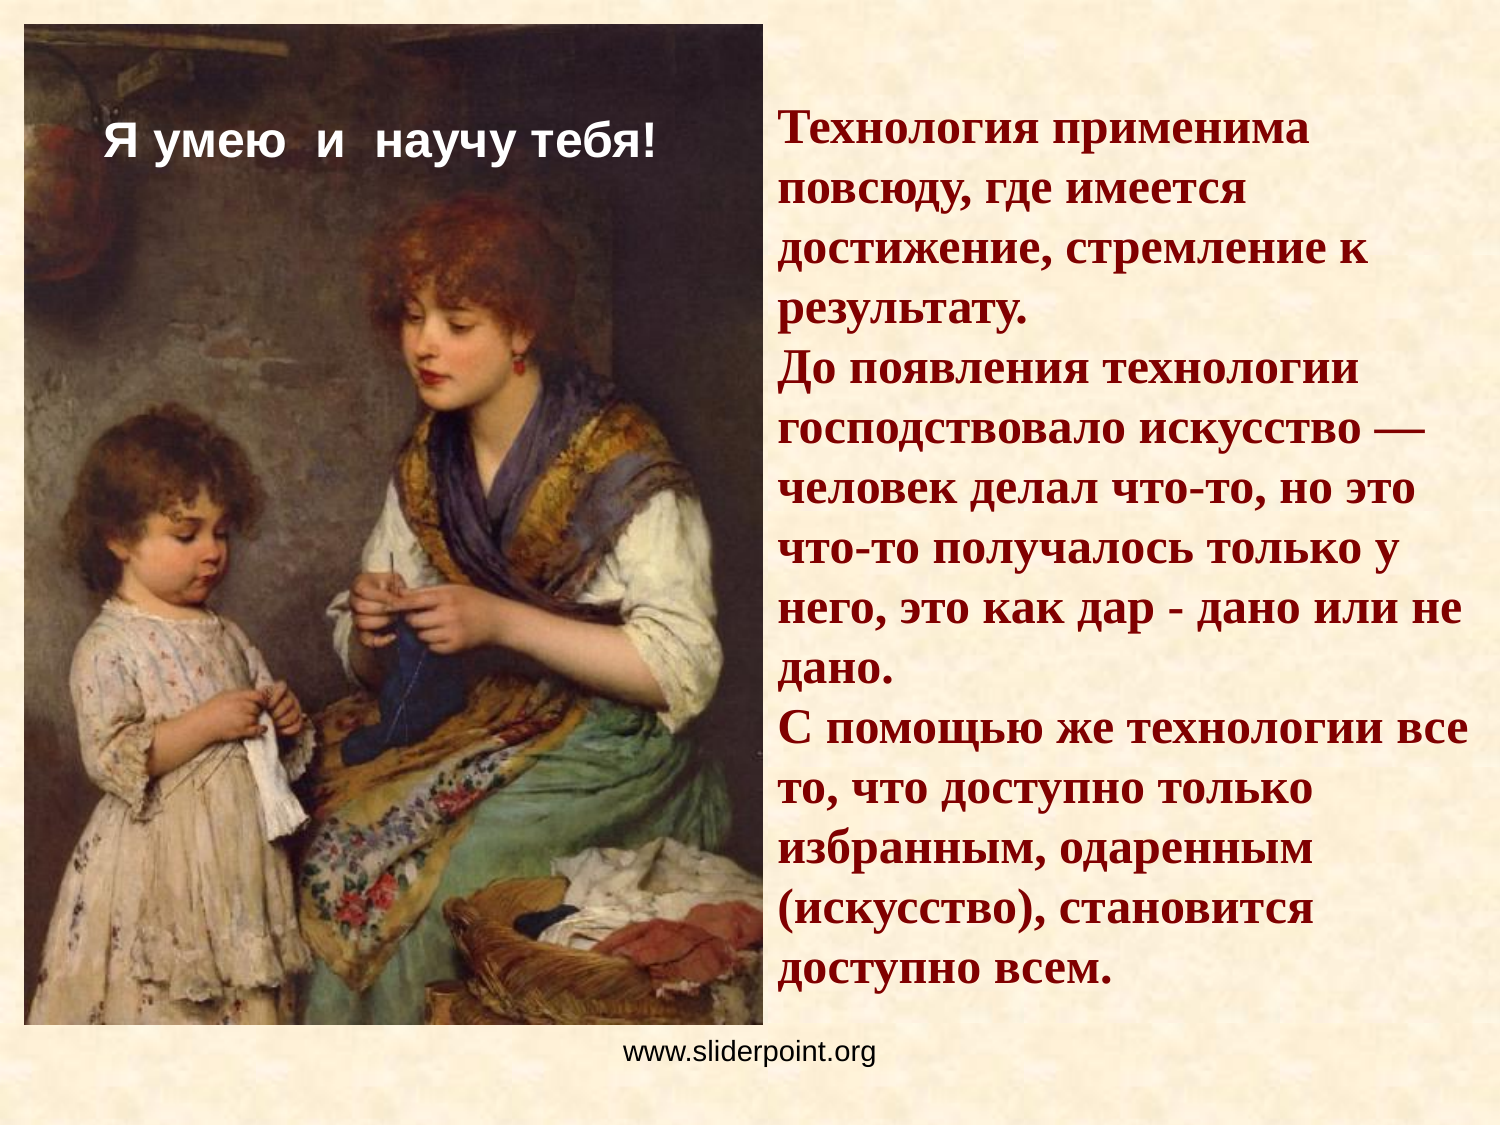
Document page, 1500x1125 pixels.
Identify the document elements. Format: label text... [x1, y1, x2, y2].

picture [0, 0, 1500, 1125]
text_box Технология применима повсюду, где имеется достижение, стремление к результату. До появления технологии господствовало искусство — человек делал что-то, но это что-то получалось только у него, это как дар - дано или не дано. С помощью же технологии все то, что доступно только избранным, одаренным (искусство), становится доступно всем. [766, 86, 1500, 1002]
footer www.sliderpoint.org [512, 1024, 988, 1103]
